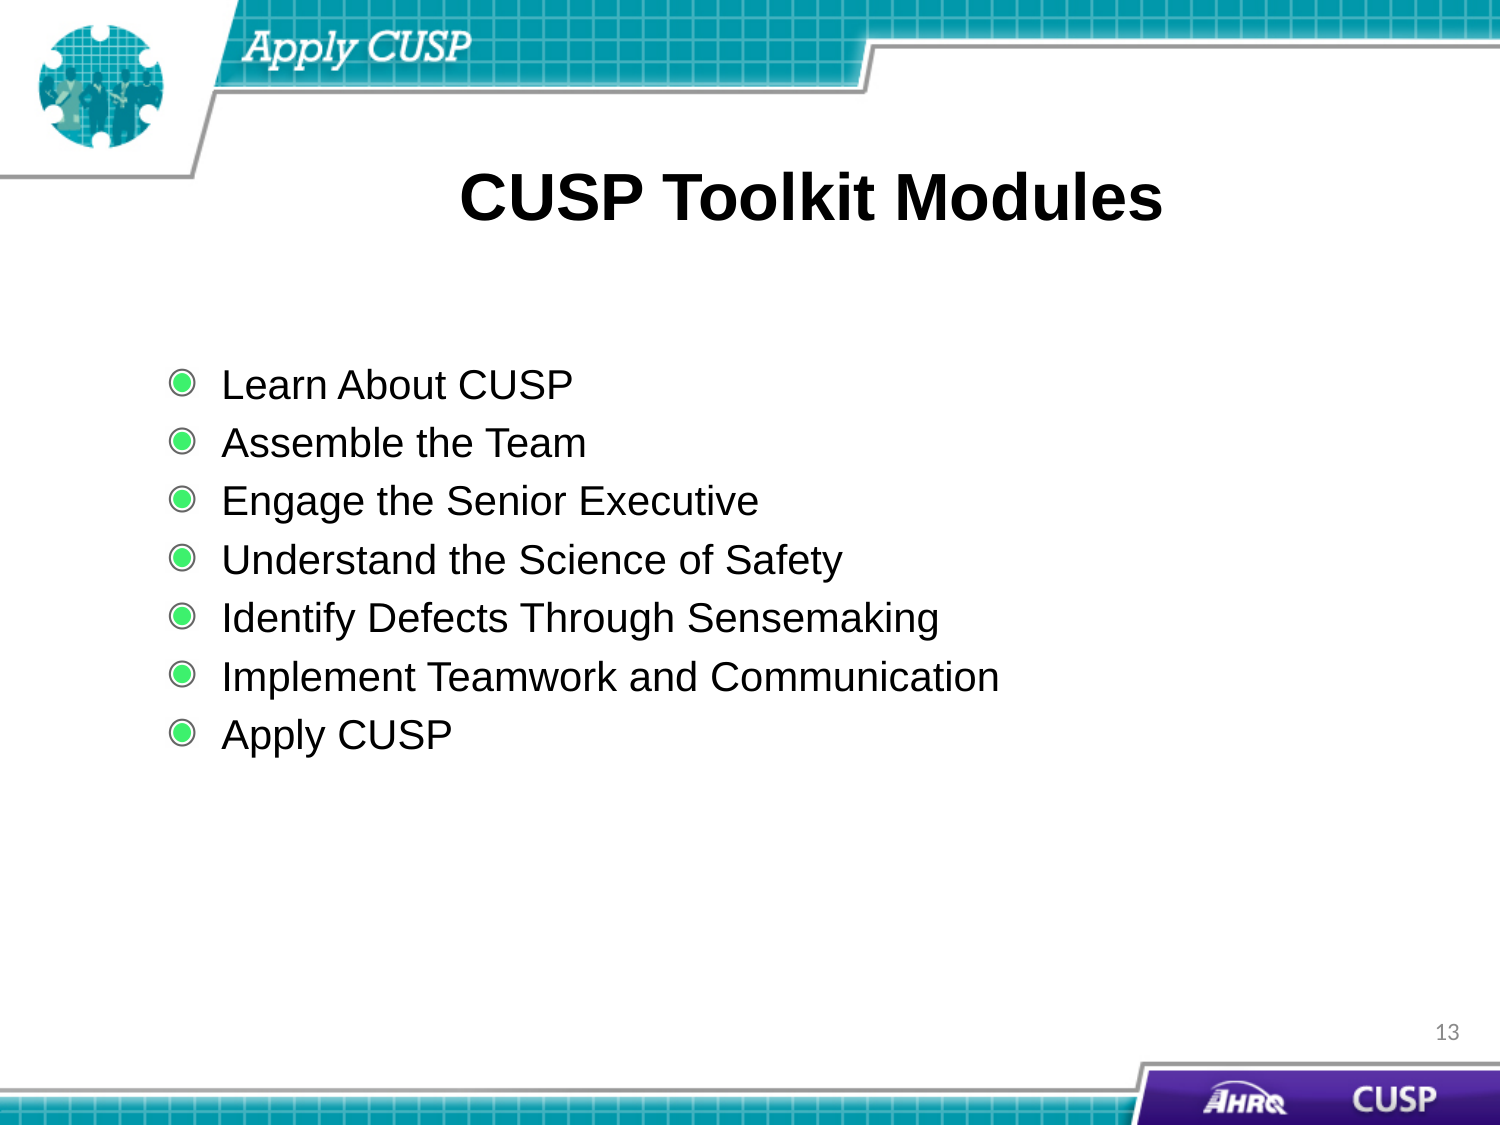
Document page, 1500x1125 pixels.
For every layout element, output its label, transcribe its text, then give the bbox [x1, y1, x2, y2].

picture [165, 659, 199, 689]
picture [165, 367, 199, 398]
picture [165, 717, 199, 748]
picture [0, 0, 1500, 1125]
picture [165, 542, 199, 573]
picture [165, 601, 199, 631]
title CUSP Toolkit Modules [137, 99, 1488, 288]
list Learn About CUSP Assemble the Team Engage the Senior Executive Understand the Science of Safety Identify Defects Through Sensemaking Implement Teamwork and Communication Apply CUSP [149, 349, 1500, 1038]
picture [165, 426, 199, 456]
slide_number 13 [1125, 999, 1475, 1060]
picture [165, 484, 199, 514]
